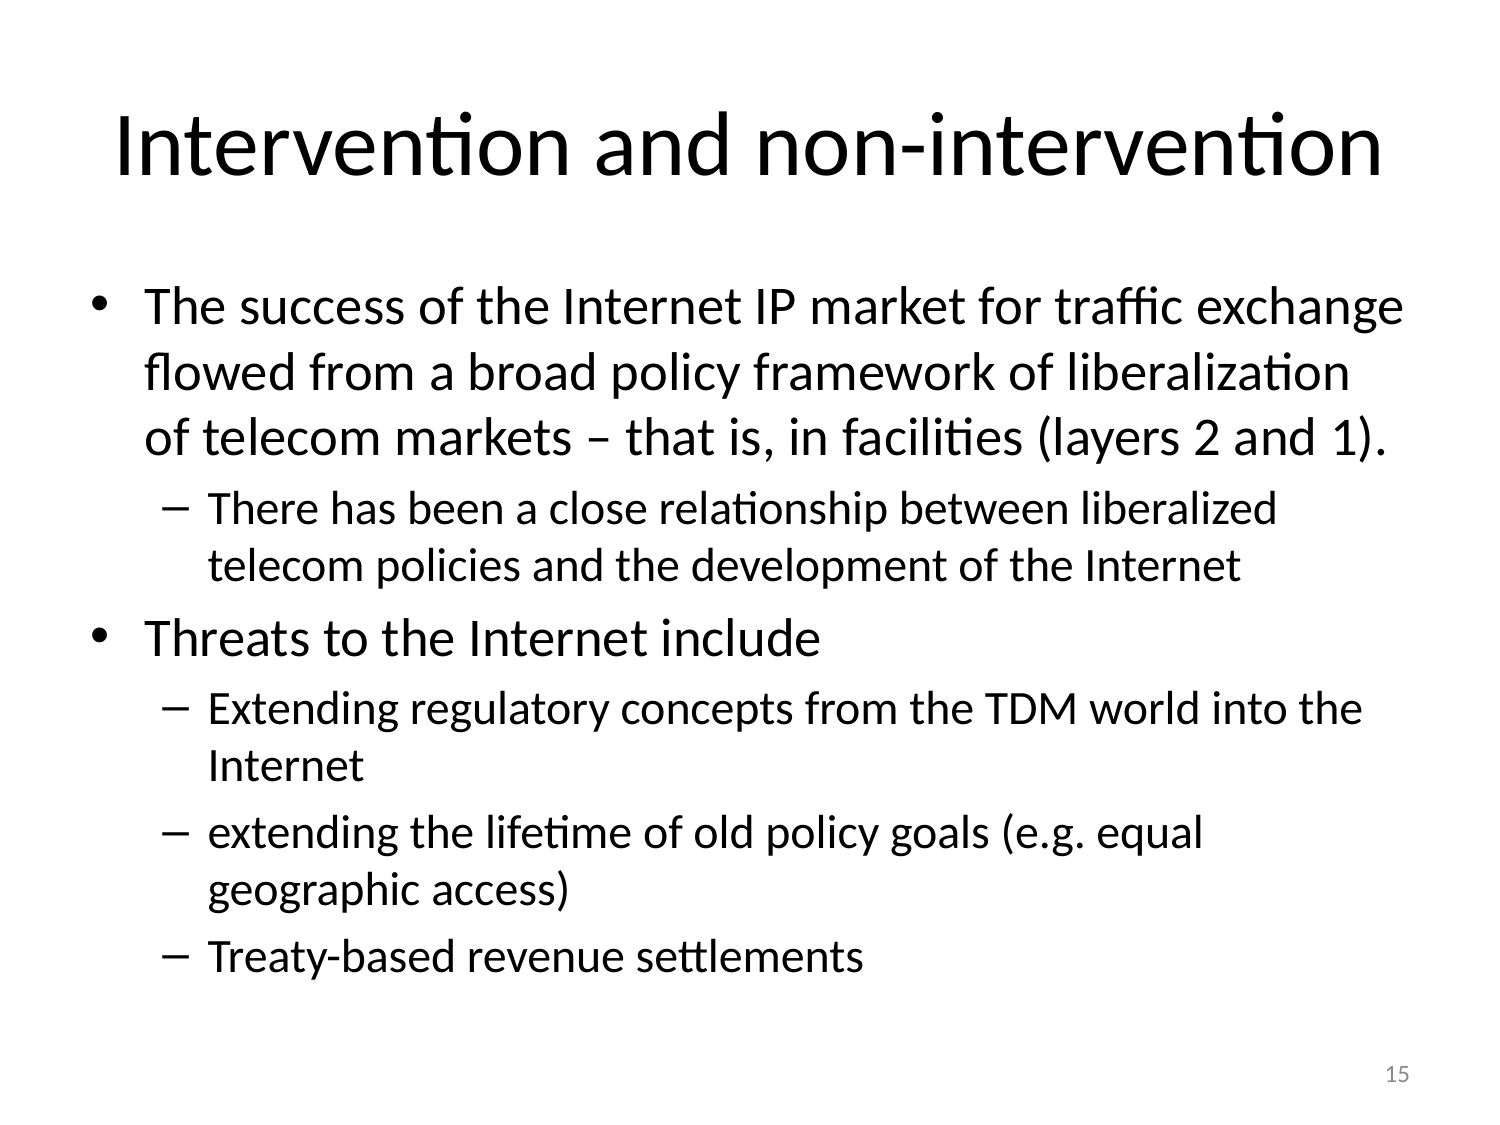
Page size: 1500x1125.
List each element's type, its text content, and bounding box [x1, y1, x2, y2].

list The success of the Internet IP market for traffic exchange flowed from a broad policy framework of liberalization of telecom markets – that is, in facilities (layers 2 and 1). There has been a close relationship between liberalized telecom policies and the development of the Internet Threats to the Internet include Extending regulatory concepts from the TDM world into the Internet extending the lifetime of old policy goals (e.g. equal geographic access) Treaty-based revenue settlements [75, 262, 1425, 1005]
slide_number 15 [1074, 1042, 1425, 1103]
title Intervention and non-intervention [75, 45, 1425, 233]
